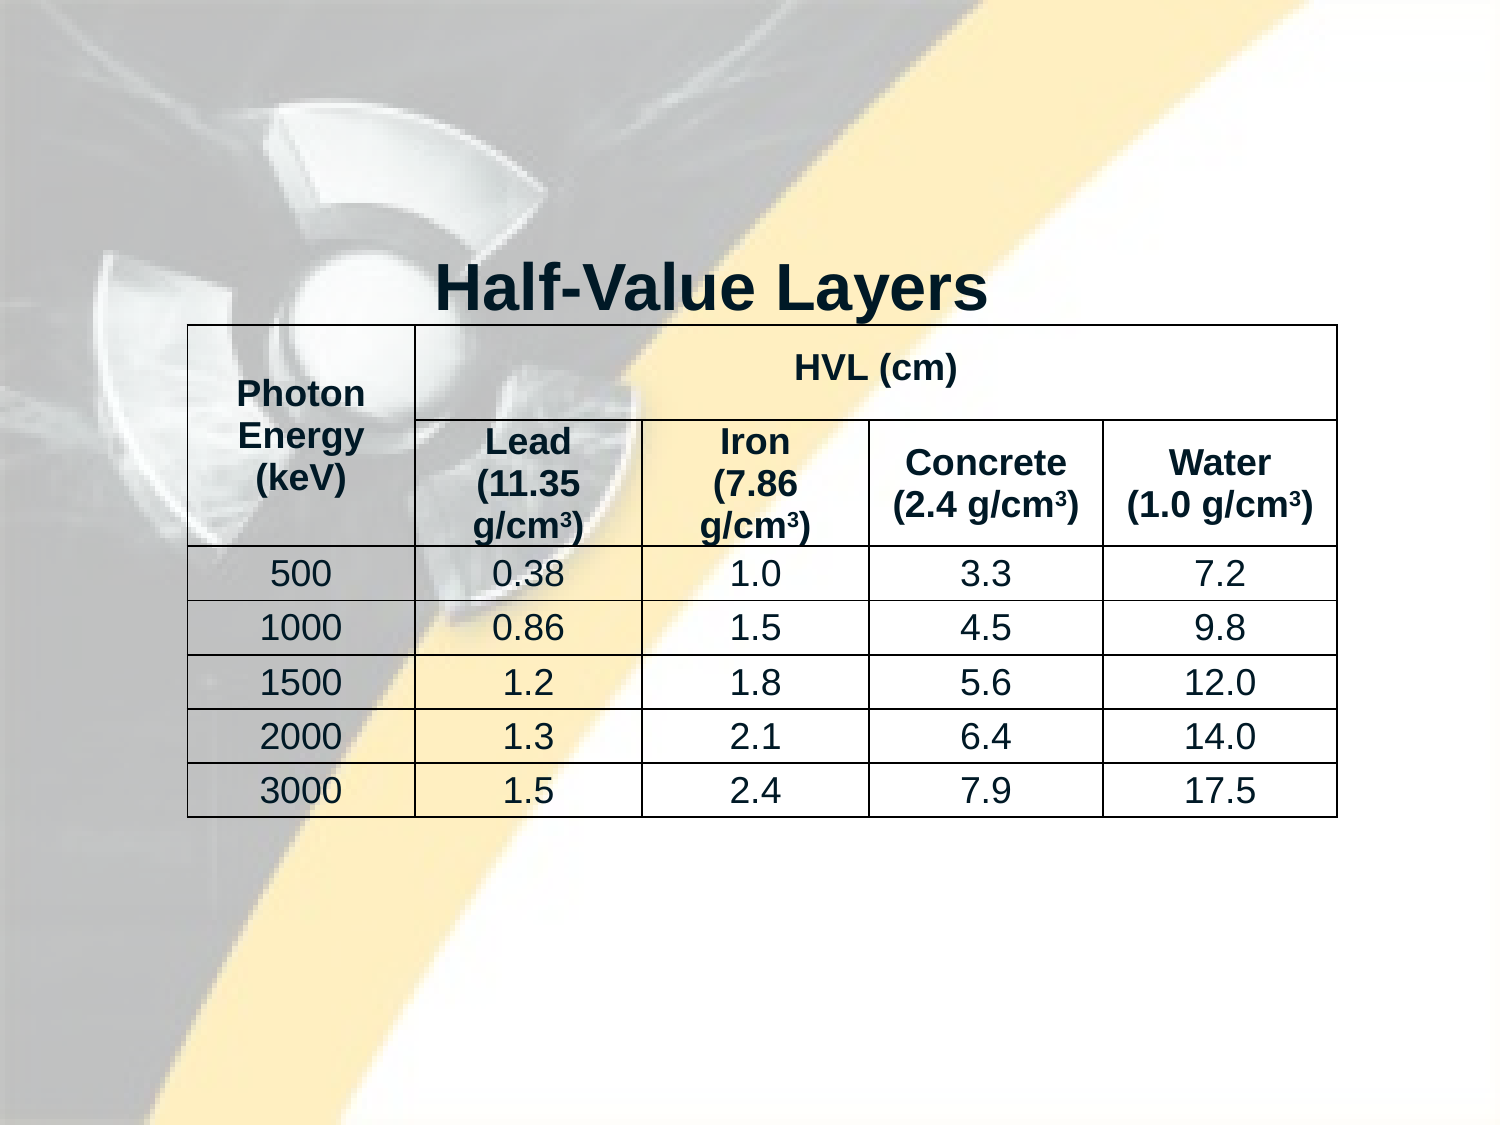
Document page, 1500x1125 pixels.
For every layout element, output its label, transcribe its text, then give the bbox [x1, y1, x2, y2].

table_cell 500 [188, 547, 414, 600]
table_cell 14.0 [1104, 710, 1336, 762]
table_cell 5.6 [870, 656, 1102, 708]
table_cell 1.0 [643, 547, 868, 600]
table_cell 0.38 [416, 547, 641, 600]
table_cell Water (1.0 g/cm3) [1104, 421, 1336, 545]
table_cell 7.2 [1104, 547, 1336, 600]
table_cell 17.5 [1104, 764, 1336, 816]
table_cell Lead (11.35 g/cm3) [416, 421, 641, 545]
table_cell 7.9 [870, 764, 1102, 816]
table_cell 2.1 [643, 710, 868, 762]
table_cell 1000 [188, 601, 414, 654]
table_cell Iron (7.86 g/cm3) [643, 421, 868, 545]
table_header HVL (cm) [416, 326, 1336, 419]
table_cell 3.3 [870, 547, 1102, 600]
table_cell 12.0 [1104, 656, 1336, 708]
table_cell 1500 [188, 656, 414, 708]
table_cell 2000 [188, 710, 414, 762]
table_cell 0.86 [416, 601, 641, 654]
text_box Half-Value Layers [374, 236, 1050, 332]
table_cell 1.5 [416, 764, 641, 816]
table_cell Concrete (2.4 g/cm3) [870, 421, 1102, 545]
table_header Photon Energy (keV) [188, 326, 414, 545]
table_cell 1.2 [416, 656, 641, 708]
table_cell 6.4 [870, 710, 1102, 762]
table_cell 4.5 [870, 601, 1102, 654]
table_cell 9.8 [1104, 601, 1336, 654]
table_cell 2.4 [643, 764, 868, 816]
table_cell 1.3 [416, 710, 641, 762]
table_cell 1.8 [643, 656, 868, 708]
table_cell 1.5 [643, 601, 868, 654]
table_cell 3000 [188, 764, 414, 816]
